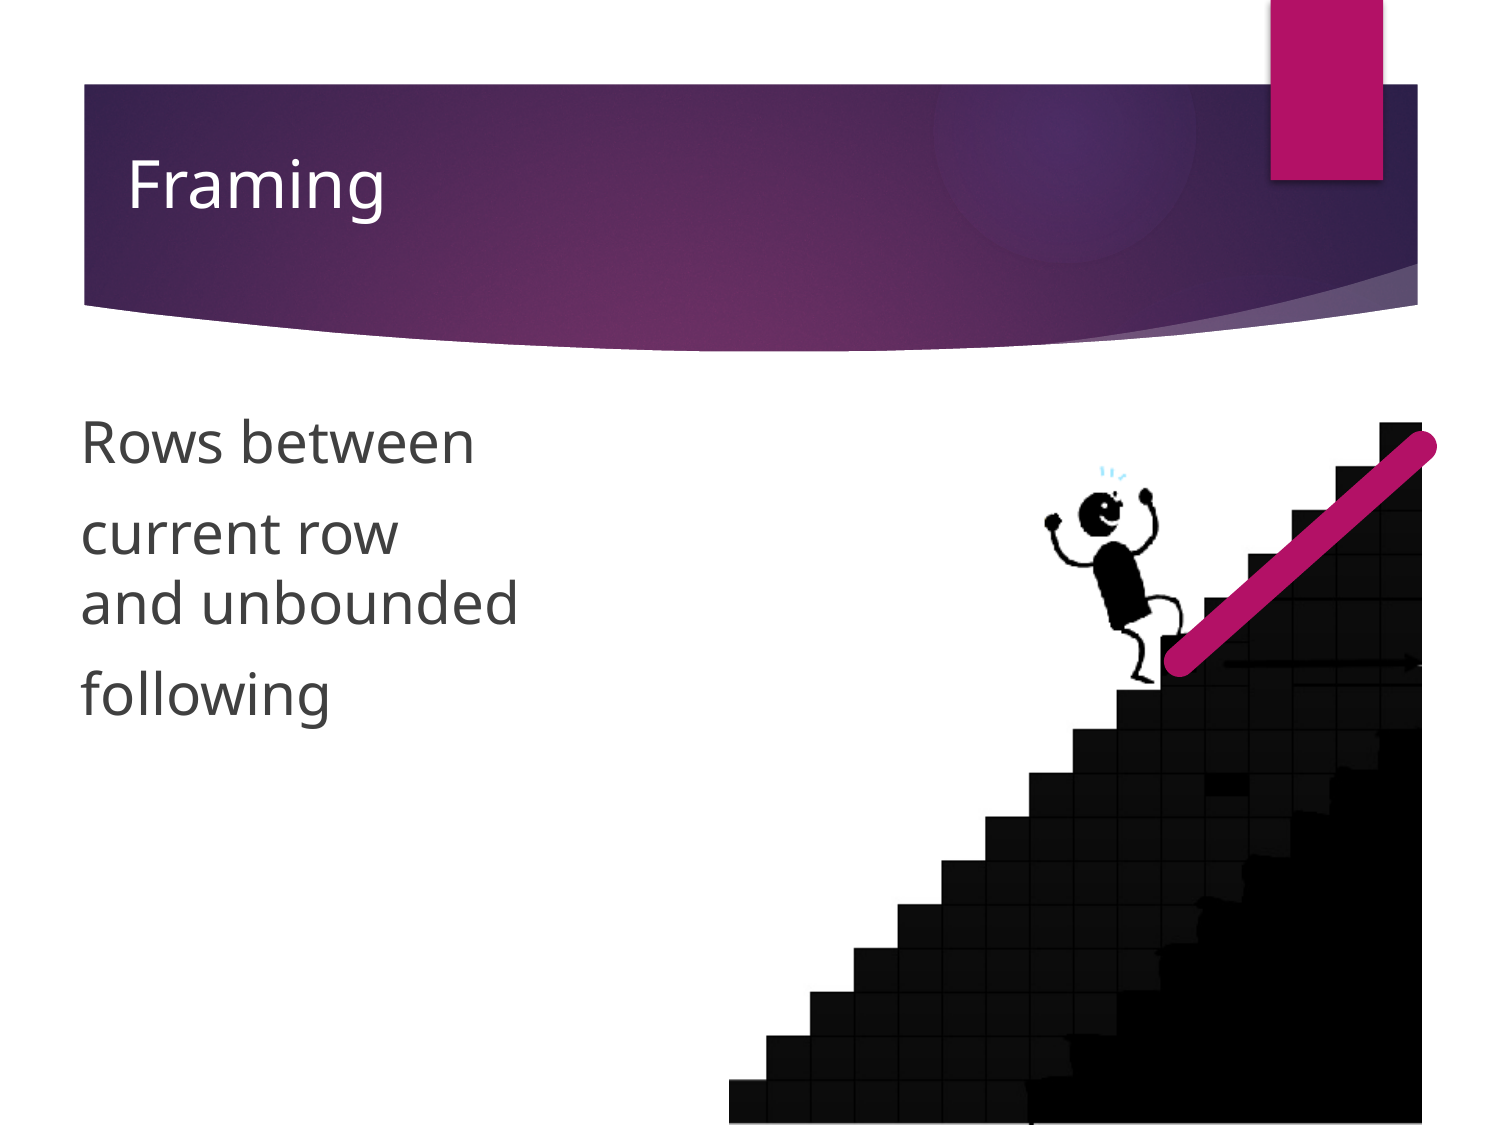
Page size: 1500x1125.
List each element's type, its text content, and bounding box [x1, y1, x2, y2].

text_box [1179, 446, 1422, 662]
list Rows between current row and unbounded following [65, 397, 723, 1125]
picture [728, 371, 1422, 1125]
title Framing [111, 126, 1462, 239]
